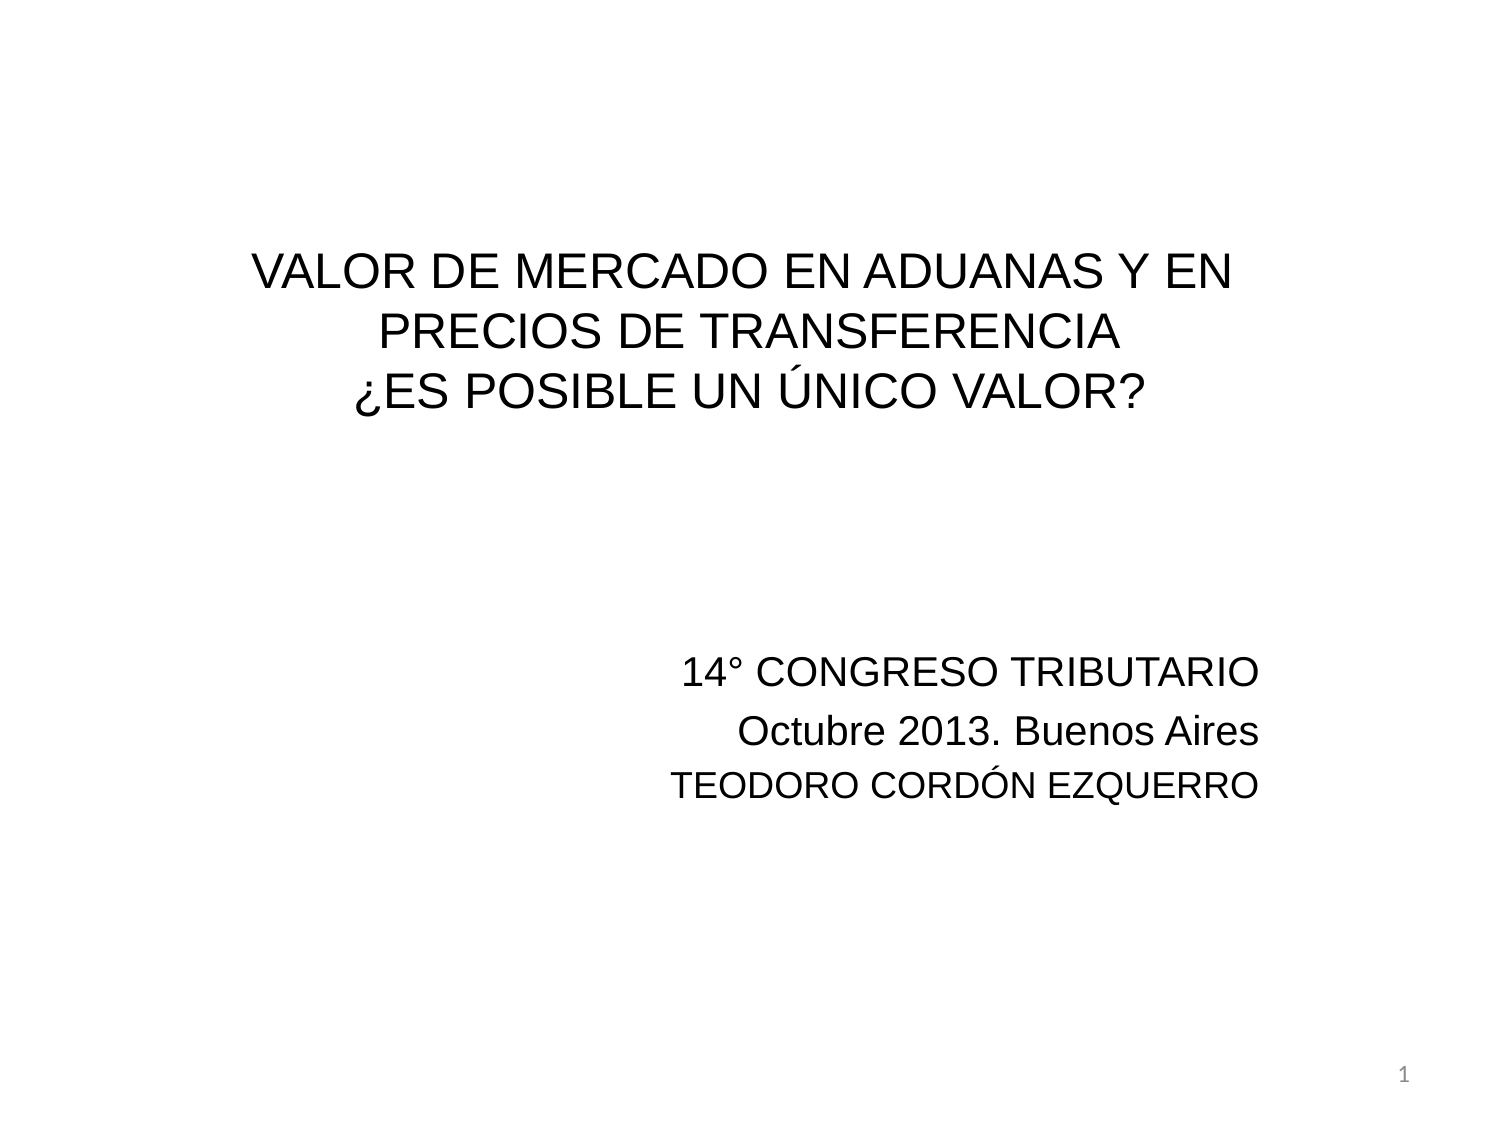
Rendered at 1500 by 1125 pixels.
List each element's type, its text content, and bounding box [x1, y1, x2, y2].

subtitle 14° CONGRESO TRIBUTARIO Octubre 2013. Buenos Aires TEODORO CORDÓN EZQUERRO [224, 637, 1276, 926]
title VALOR DE MERCADO EN ADUANAS Y EN PRECIOS DE TRANSFERENCIA ¿ES POSIBLE UN ÚNICO VALOR? [111, 207, 1388, 450]
slide_number 1 [1074, 1042, 1425, 1103]
